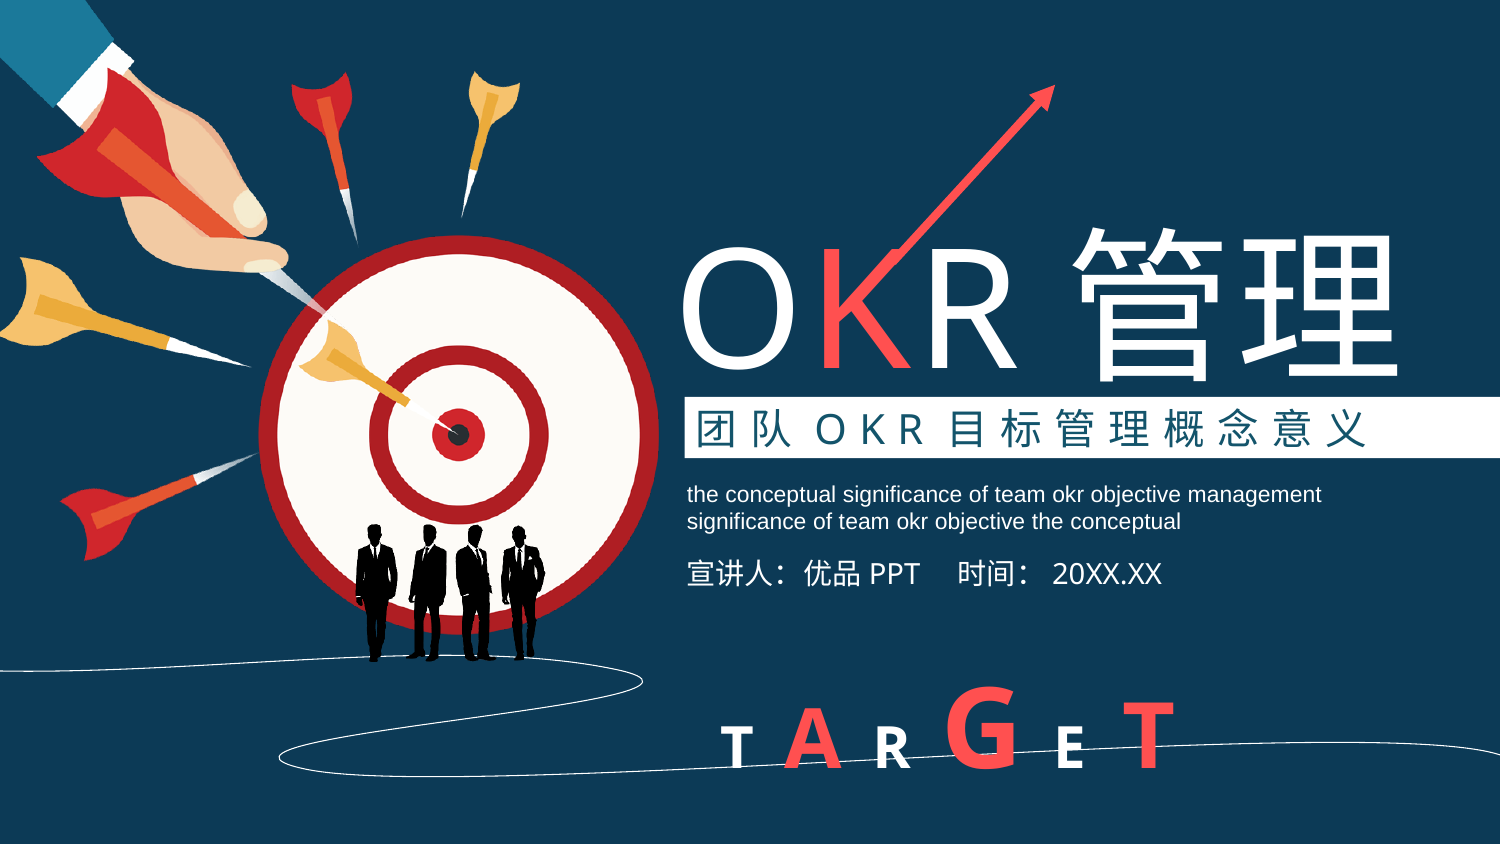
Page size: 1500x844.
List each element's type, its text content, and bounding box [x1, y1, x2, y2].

text_box T A R G E T [705, 648, 1191, 799]
text_box OKR管理 [670, 196, 1438, 408]
text_box [0, 657, 705, 778]
text_box [1191, 738, 1500, 756]
text_box the conceptual significance of team okr objective management significance of team okr objective the conceptual [672, 471, 1363, 542]
text_box 宣讲人：优品PPT 时间：20XX.XX [675, 550, 1175, 597]
picture [0, 0, 670, 664]
text_box 团队OKR目标管理概念意义 [684, 396, 1500, 459]
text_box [892, 84, 1056, 263]
